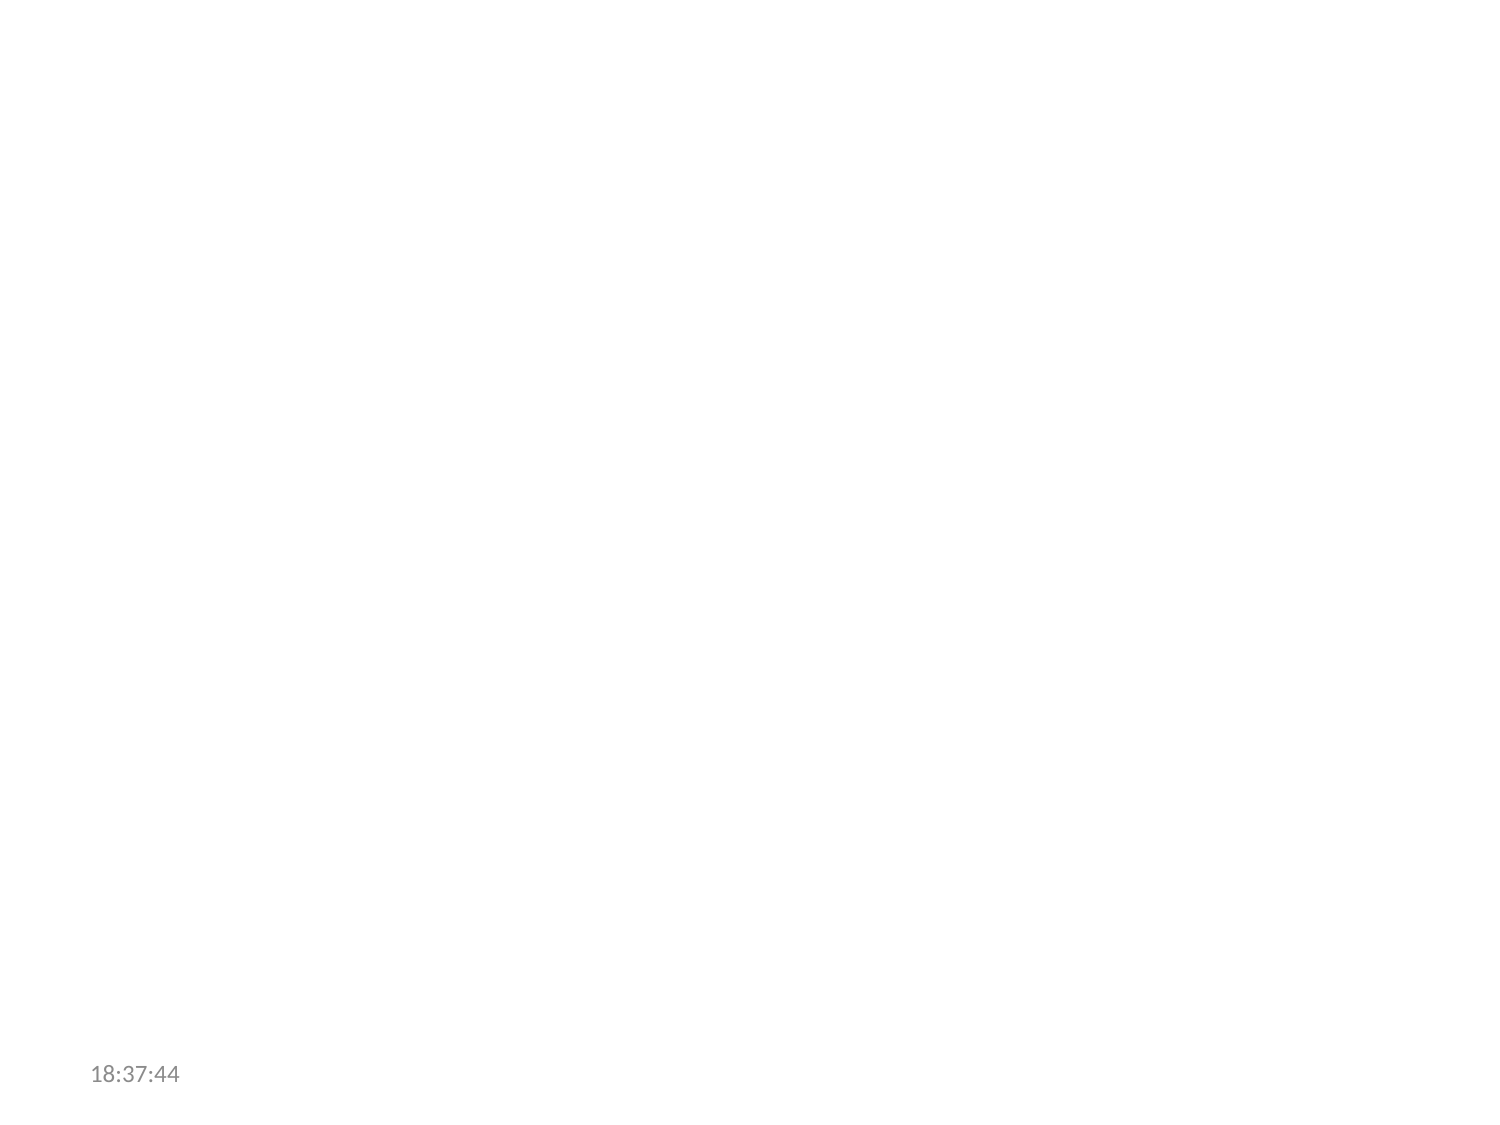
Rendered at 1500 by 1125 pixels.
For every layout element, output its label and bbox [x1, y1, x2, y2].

slide_number [75, 1042, 425, 1103]
